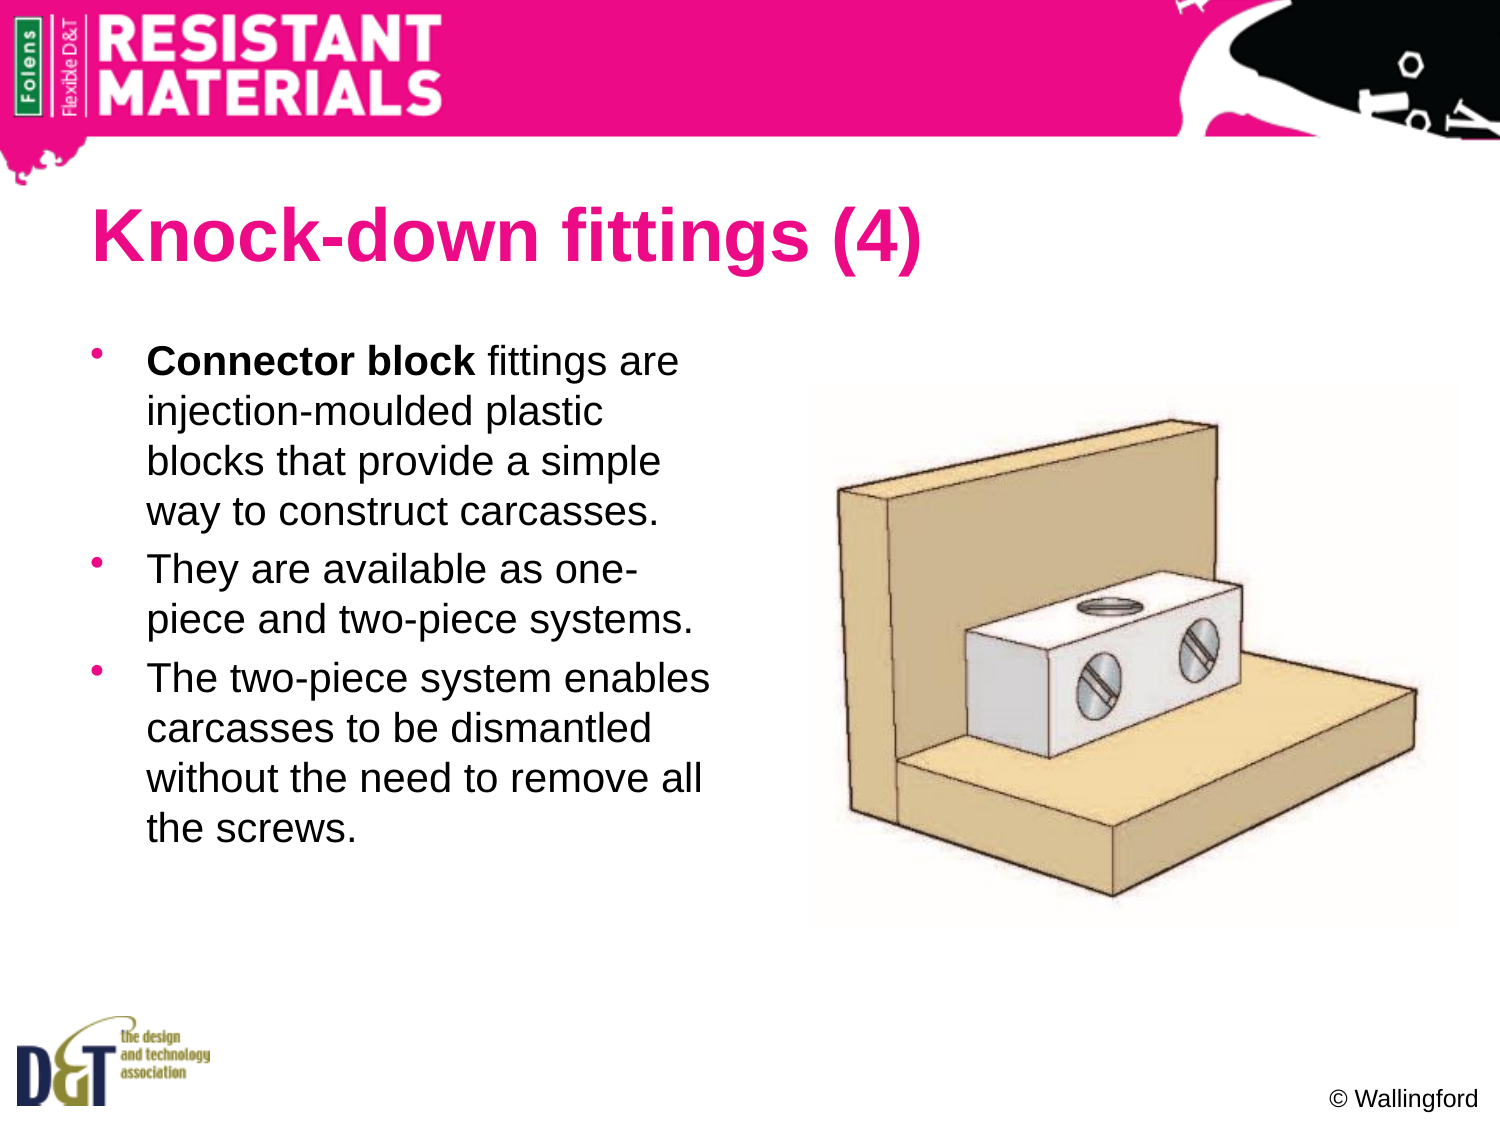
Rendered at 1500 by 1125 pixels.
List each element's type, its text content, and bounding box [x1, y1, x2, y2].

picture [0, 0, 1500, 1125]
title Knock-down fittings (4) [76, 160, 1427, 301]
list Connector block fittings are injection-moulded plastic blocks that provide a simple way to construct carcasses. They are available as one-piece and two-piece systems. The two-piece system enables carcasses to be dismantled without the need to remove all the screws. [75, 326, 727, 1005]
text_box © Wallingford [1257, 1074, 1495, 1125]
